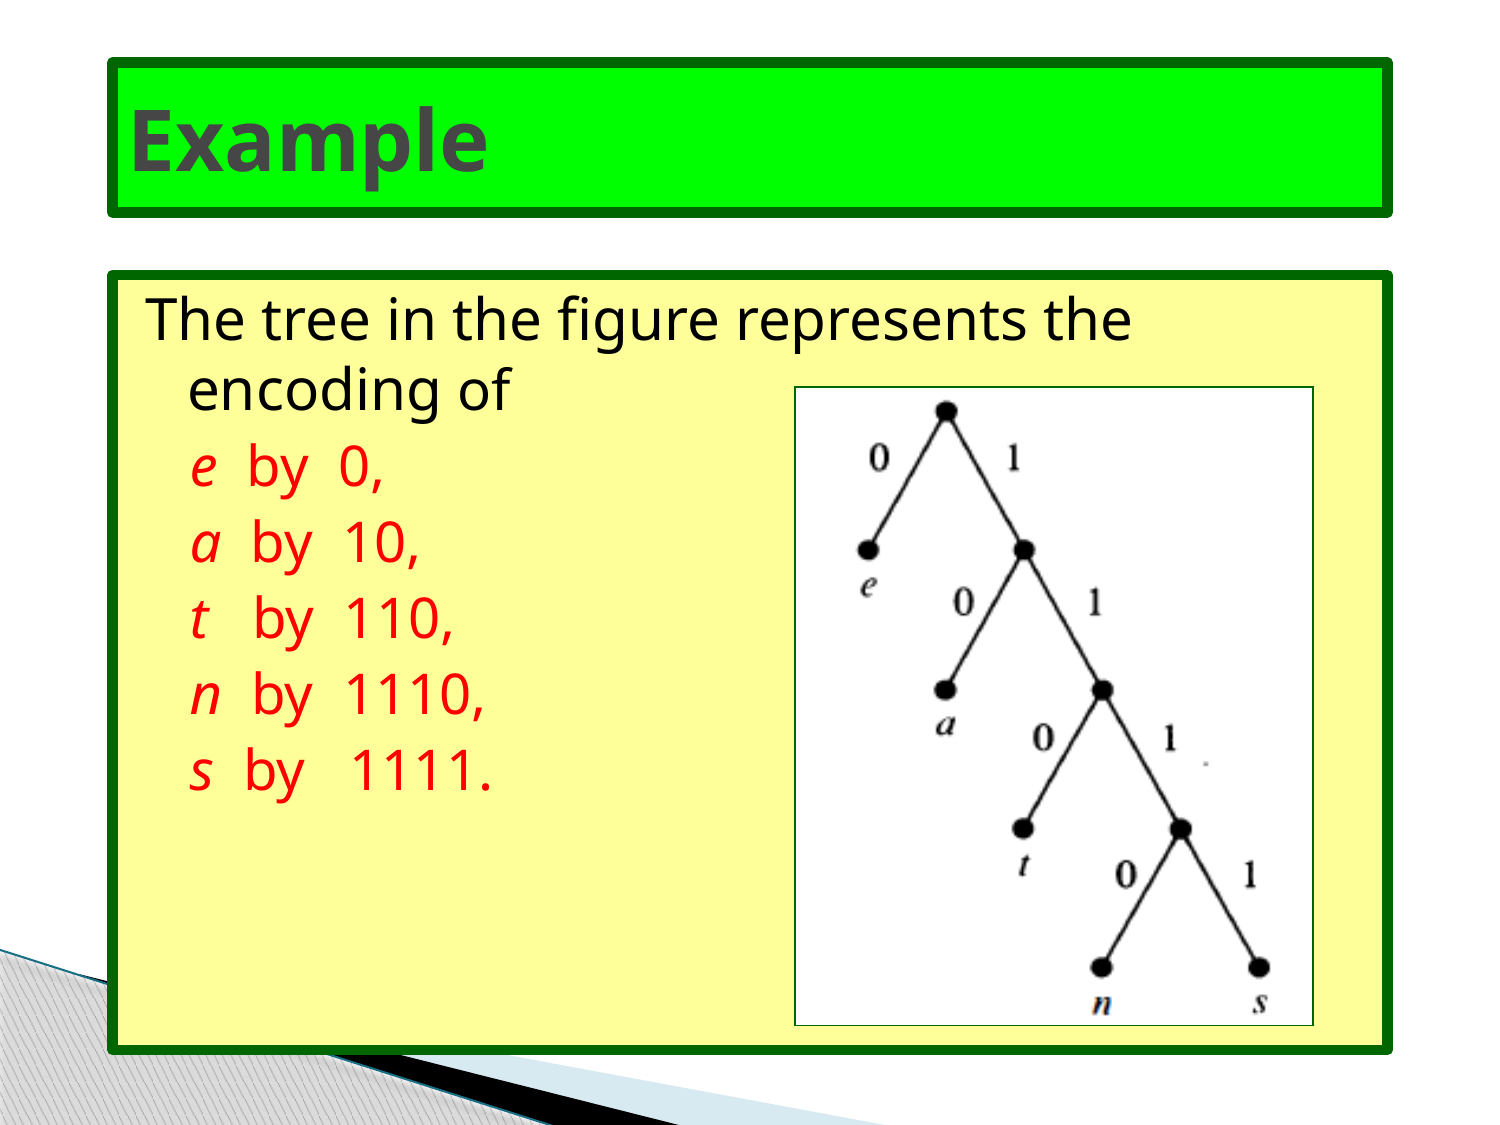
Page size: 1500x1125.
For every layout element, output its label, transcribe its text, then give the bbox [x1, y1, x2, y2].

title Example [112, 62, 1388, 213]
list The tree in the figure represents the encoding of e by 0, a by 10, t by 110, n by 1110, s by 1111. [112, 275, 1388, 1050]
picture [795, 387, 1313, 1026]
